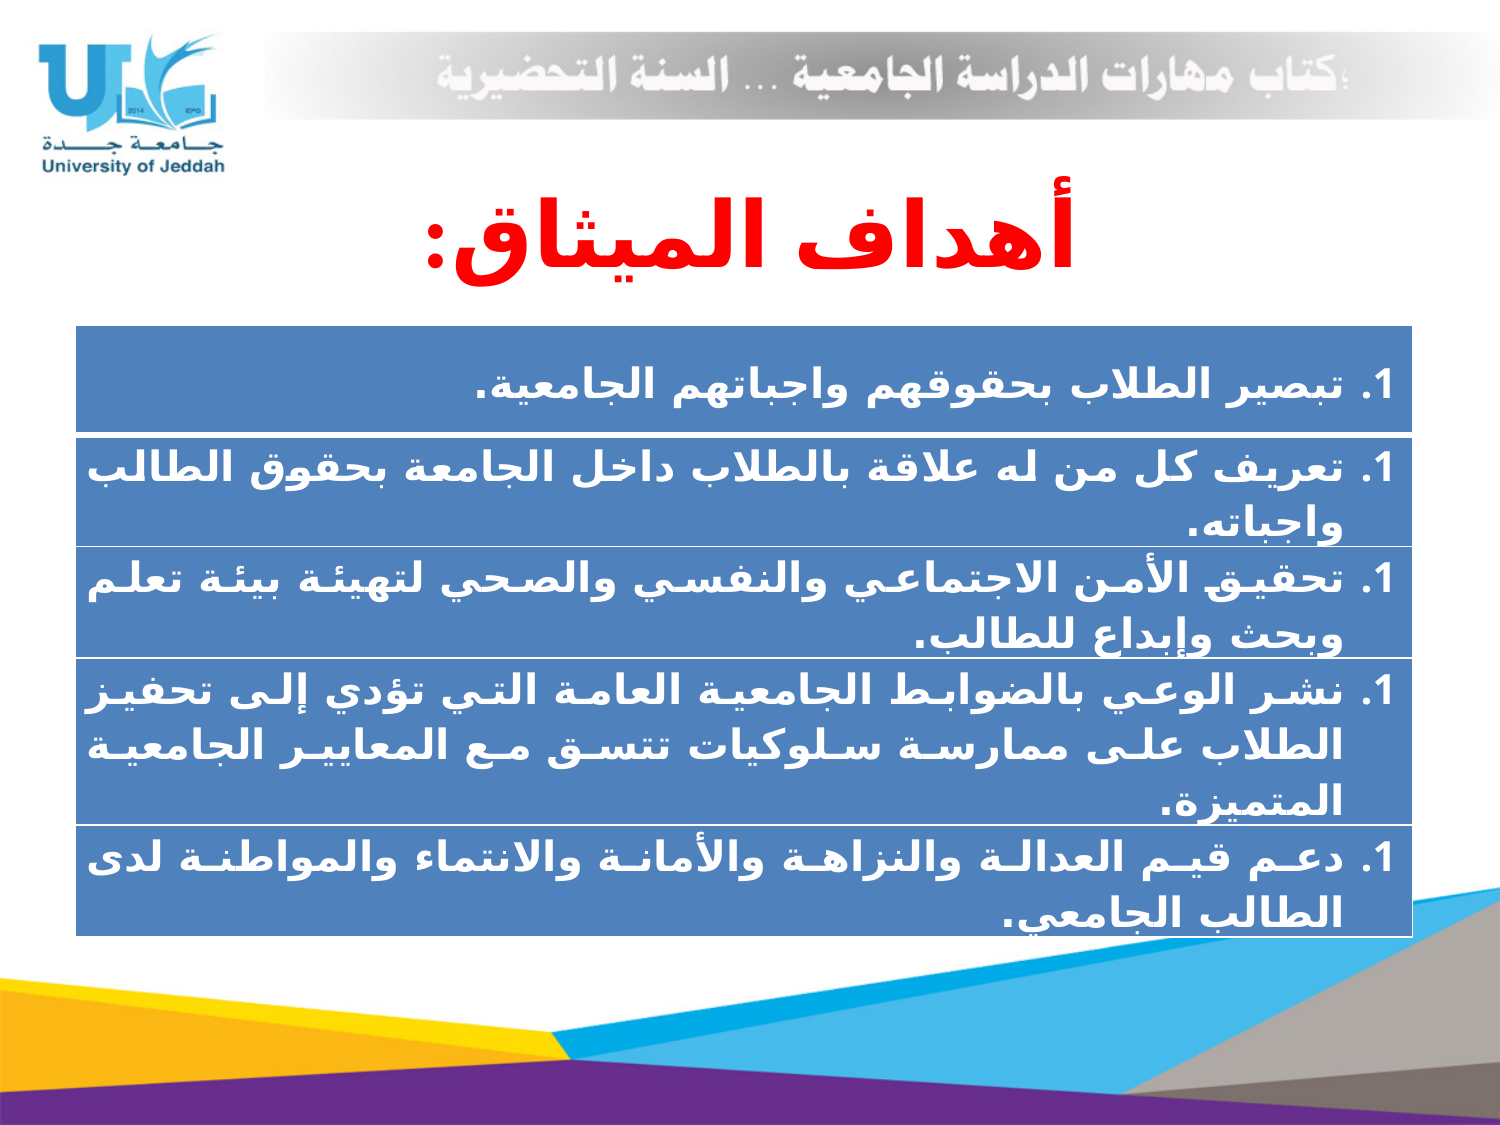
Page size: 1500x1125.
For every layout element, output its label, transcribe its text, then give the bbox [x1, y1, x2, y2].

table_cell نشر الوعي بالضوابط الجامعية العامة التي تؤدي إلى تحفيز الطلاب على ممارسة سلوكيات تتسق مع المعايير الجامعية المتميزة. [76, 659, 1412, 824]
table_cell دعم قيم العدالة والنزاهة والأمانة والانتماء والمواطنة لدى الطالب الجامعي. [76, 826, 1412, 936]
table_header تبصير الطلاب بحقوقهم واجباتهم الجامعية. [76, 326, 1412, 432]
table_cell تحقيق الأمن الاجتماعي والنفسي والصحي لتهيئة بيئة تعلم وبحث وإبداع للطالب. [76, 547, 1412, 657]
picture [0, 0, 1500, 1125]
title أهداف الميثاق: [75, 137, 1425, 325]
table_cell تعريف كل من له علاقة بالطلاب داخل الجامعة بحقوق الطالب واجباته. [76, 438, 1412, 546]
